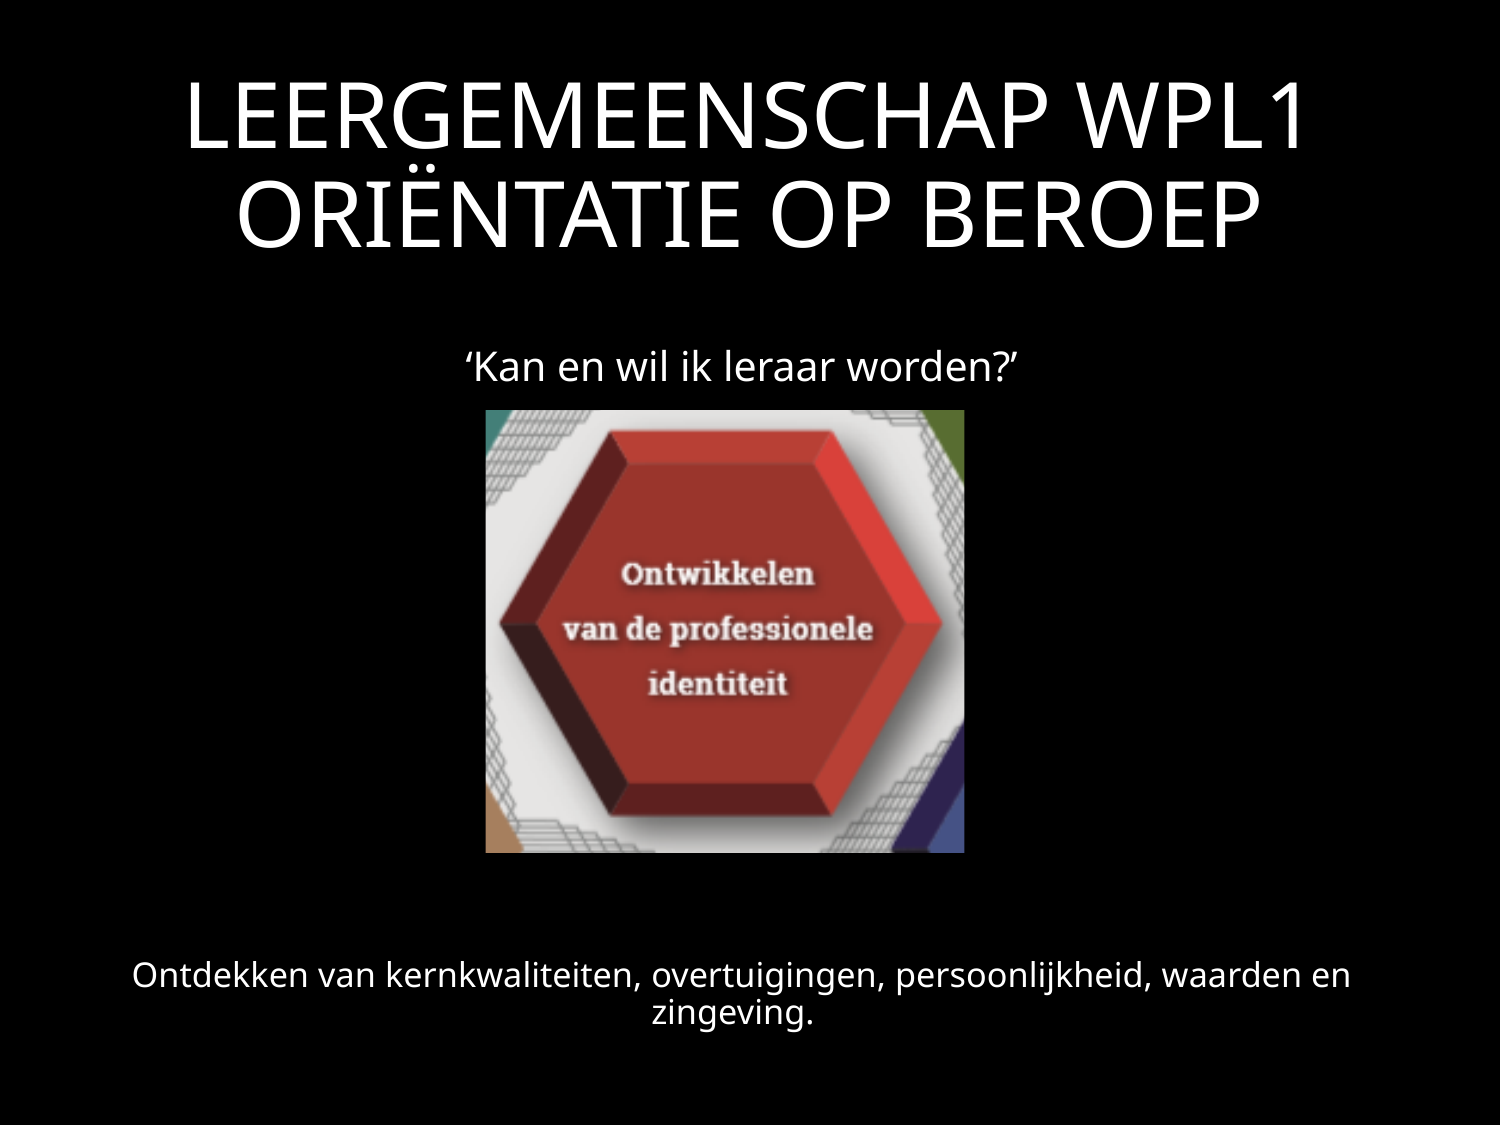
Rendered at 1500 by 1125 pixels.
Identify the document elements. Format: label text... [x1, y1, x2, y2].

picture [485, 410, 965, 854]
title LEERGEMEENSCHAP WPL1 ORIËNTATIE OP BEROEP [103, 59, 1397, 271]
list ‘Kan en wil ik leraar worden?’ Ontdekken van kernkwaliteiten, overtuigingen, persoonlijkheid, waarden en zingeving. [57, 271, 1427, 1041]
